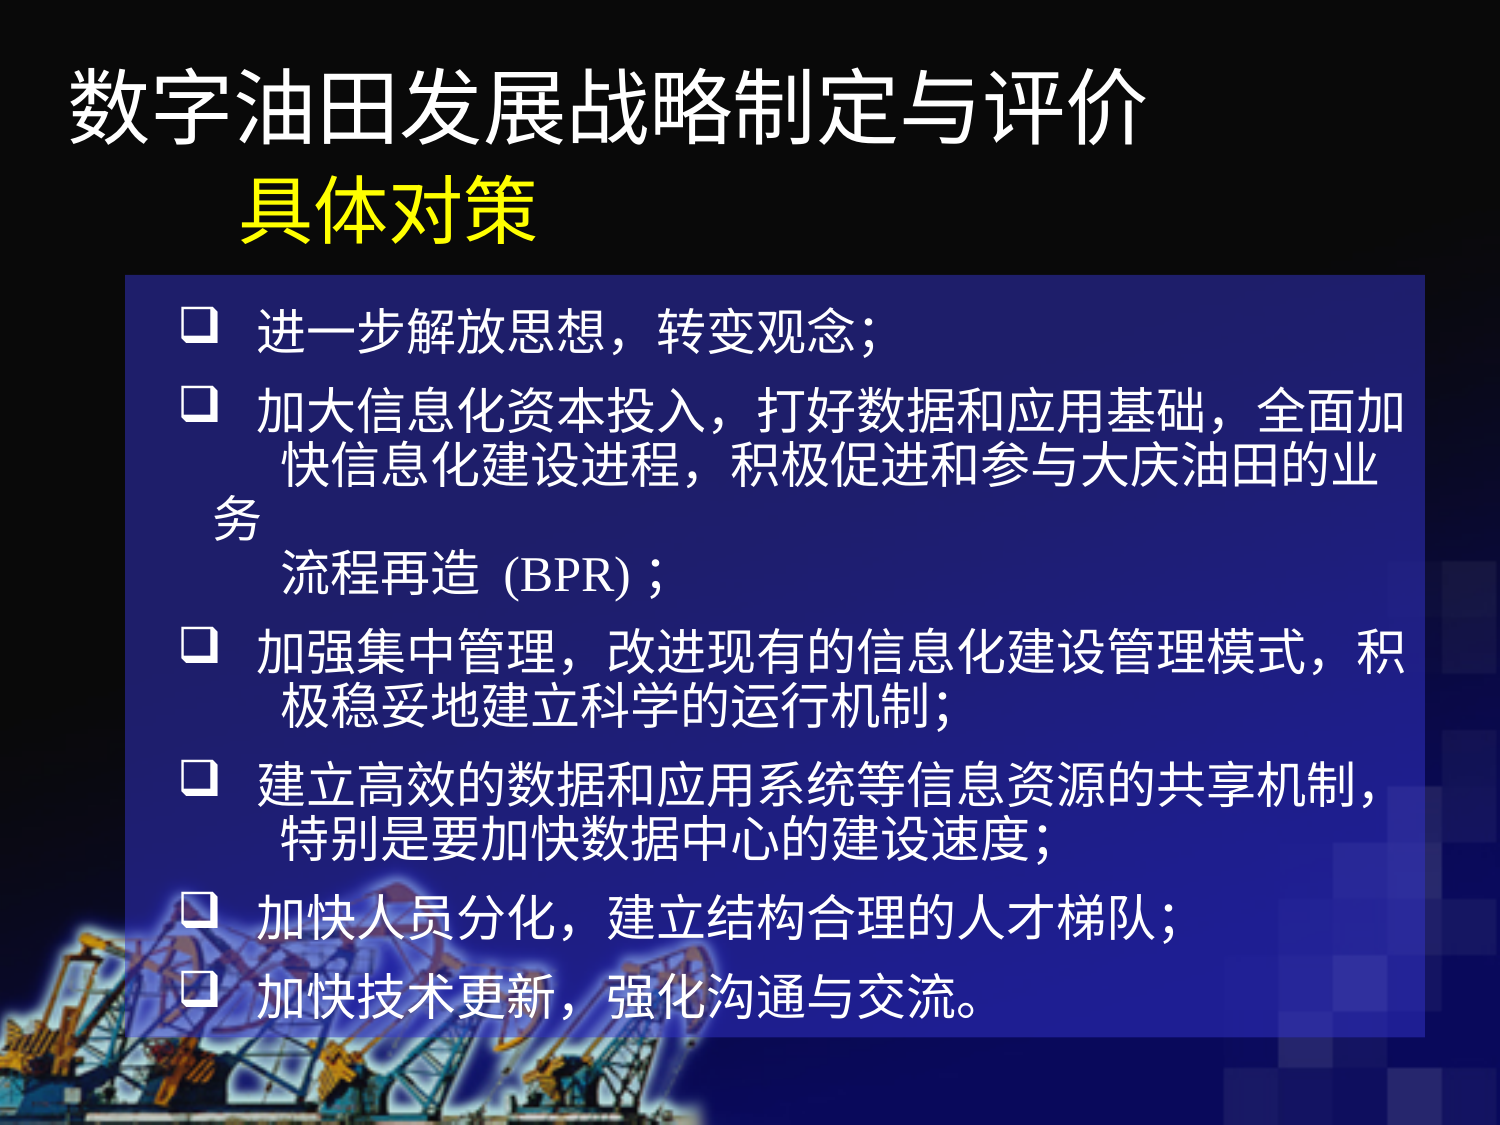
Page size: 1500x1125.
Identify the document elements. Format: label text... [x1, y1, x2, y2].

picture [0, 0, 1500, 1125]
text_box [125, 274, 1425, 1038]
text_box 具体对策 [223, 166, 554, 263]
text_box 进一步解放思想，转变观念； 加大信息化资本投入，打好数据和应用基础，全面加 快信息化建设进程，积极促进和参与大庆油田的业务 流程再造 (BPR)； 加强集中管理，改进现有的信息化建设管理模式，积 极稳妥地建立科学的运行机制； 建立高效的数据和应用系统等信息资源的共享机制， 特别是要加快数据中心的建设速度； 加快人员分化，建立结构合理的人才梯队； 加快技术更新，强化沟通与交流。 [162, 299, 1438, 1034]
text_box 数字油田发展战略制定与评价 [52, 67, 1413, 163]
